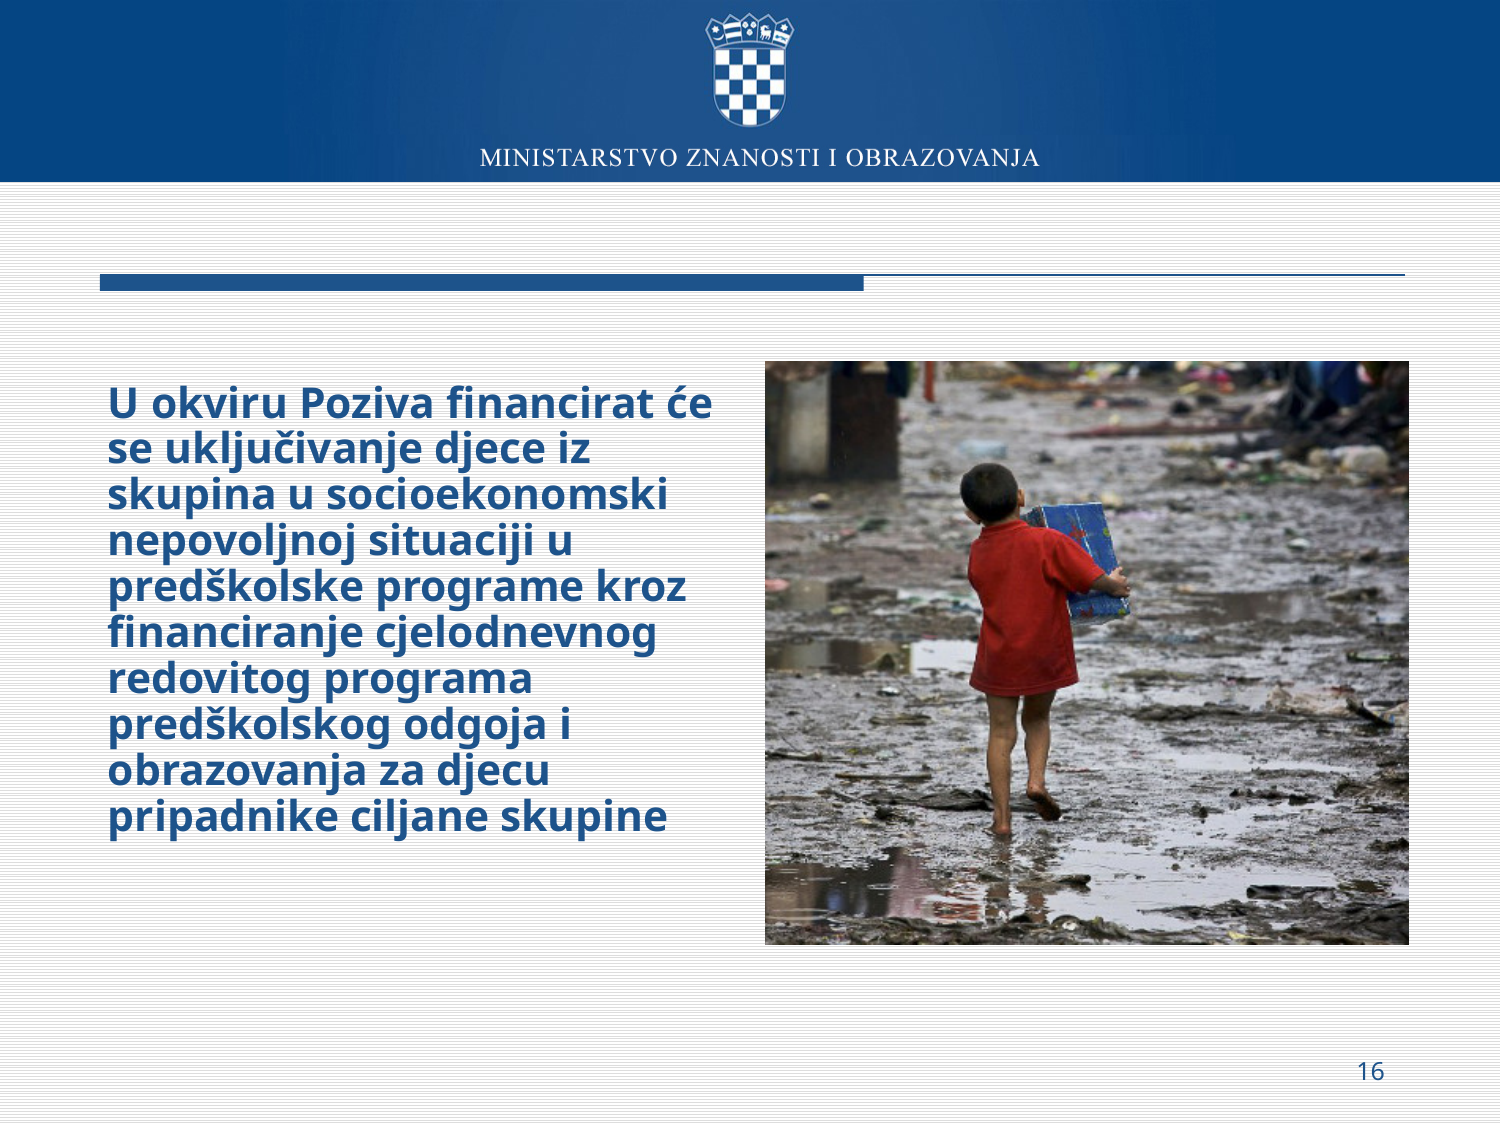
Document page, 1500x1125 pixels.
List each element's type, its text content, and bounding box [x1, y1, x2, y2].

list U okviru Poziva financirat će se uključivanje djece iz skupina u socioekonomski nepovoljnoj situaciji u predškolske programe kroz financiranje cjelodnevnog redovitog programa predškolskog odgoja i obrazovanja za djecu pripadnike ciljane skupine [92, 314, 737, 946]
slide_number 16 [1074, 1048, 1400, 1106]
picture [764, 361, 1410, 946]
picture [0, 0, 1500, 182]
